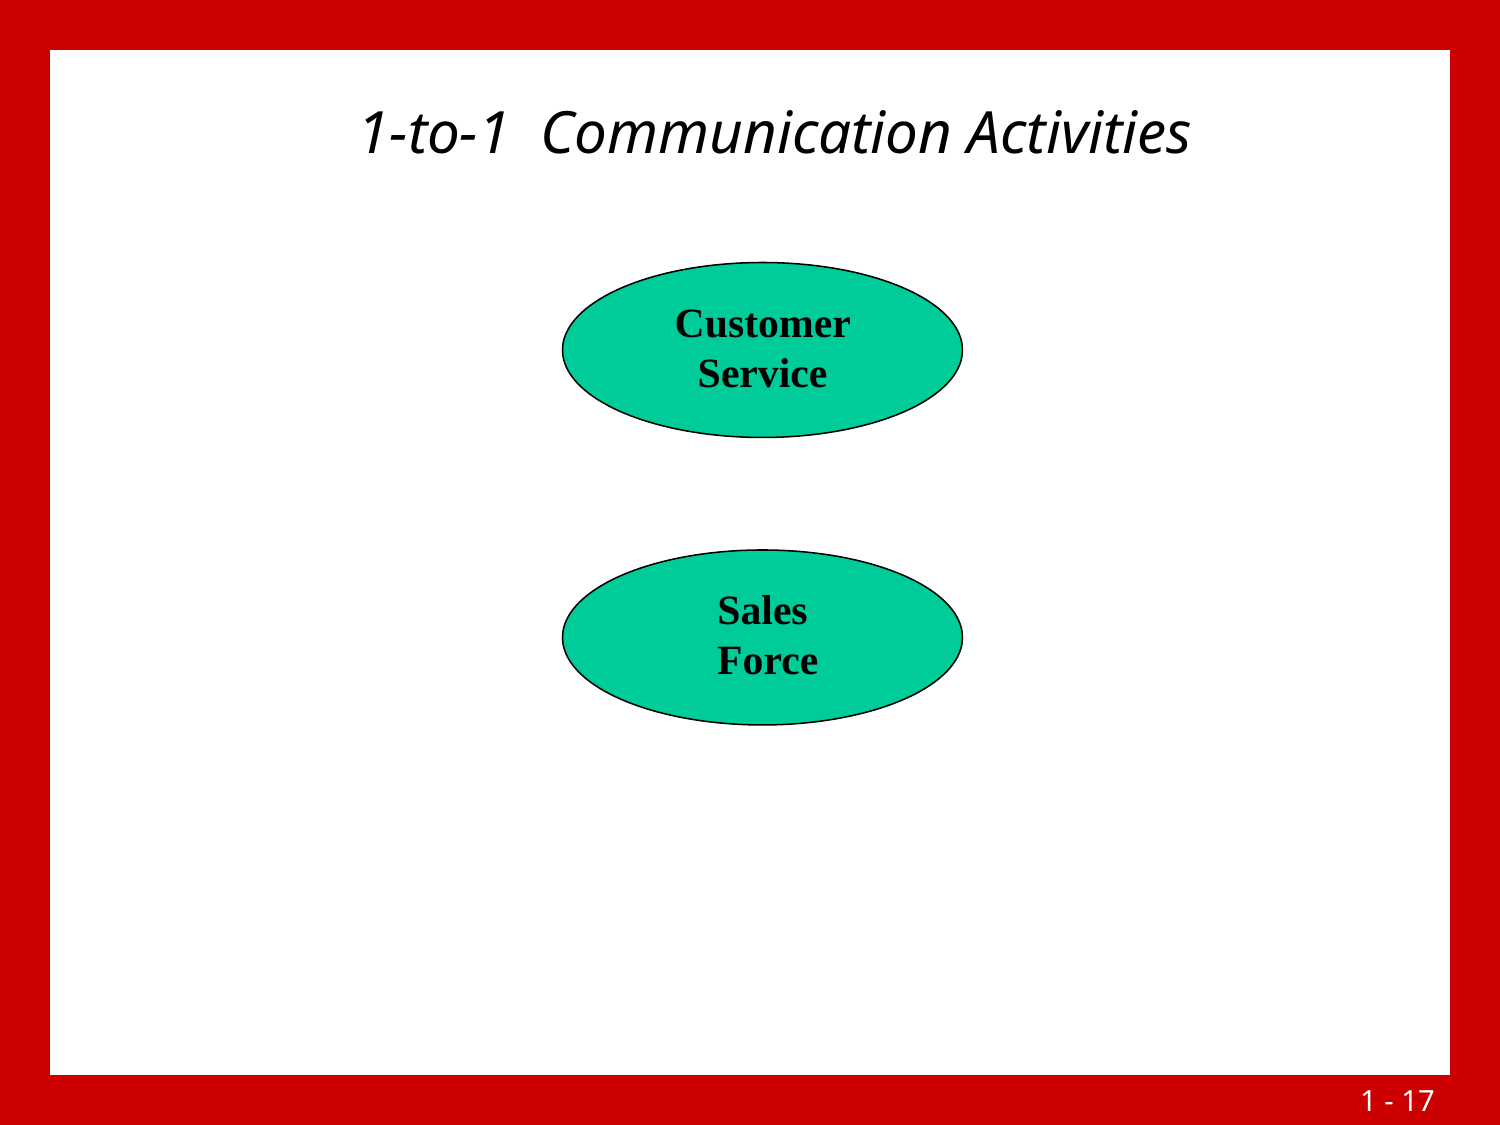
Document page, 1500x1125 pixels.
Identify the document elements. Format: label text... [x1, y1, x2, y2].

text_box 1-to-1 Communication Activities [137, 87, 1413, 188]
slide_number 1 - 16 [1137, 1074, 1451, 1125]
text_box Customer Service [562, 262, 963, 438]
text_box Sales Force [562, 549, 963, 725]
